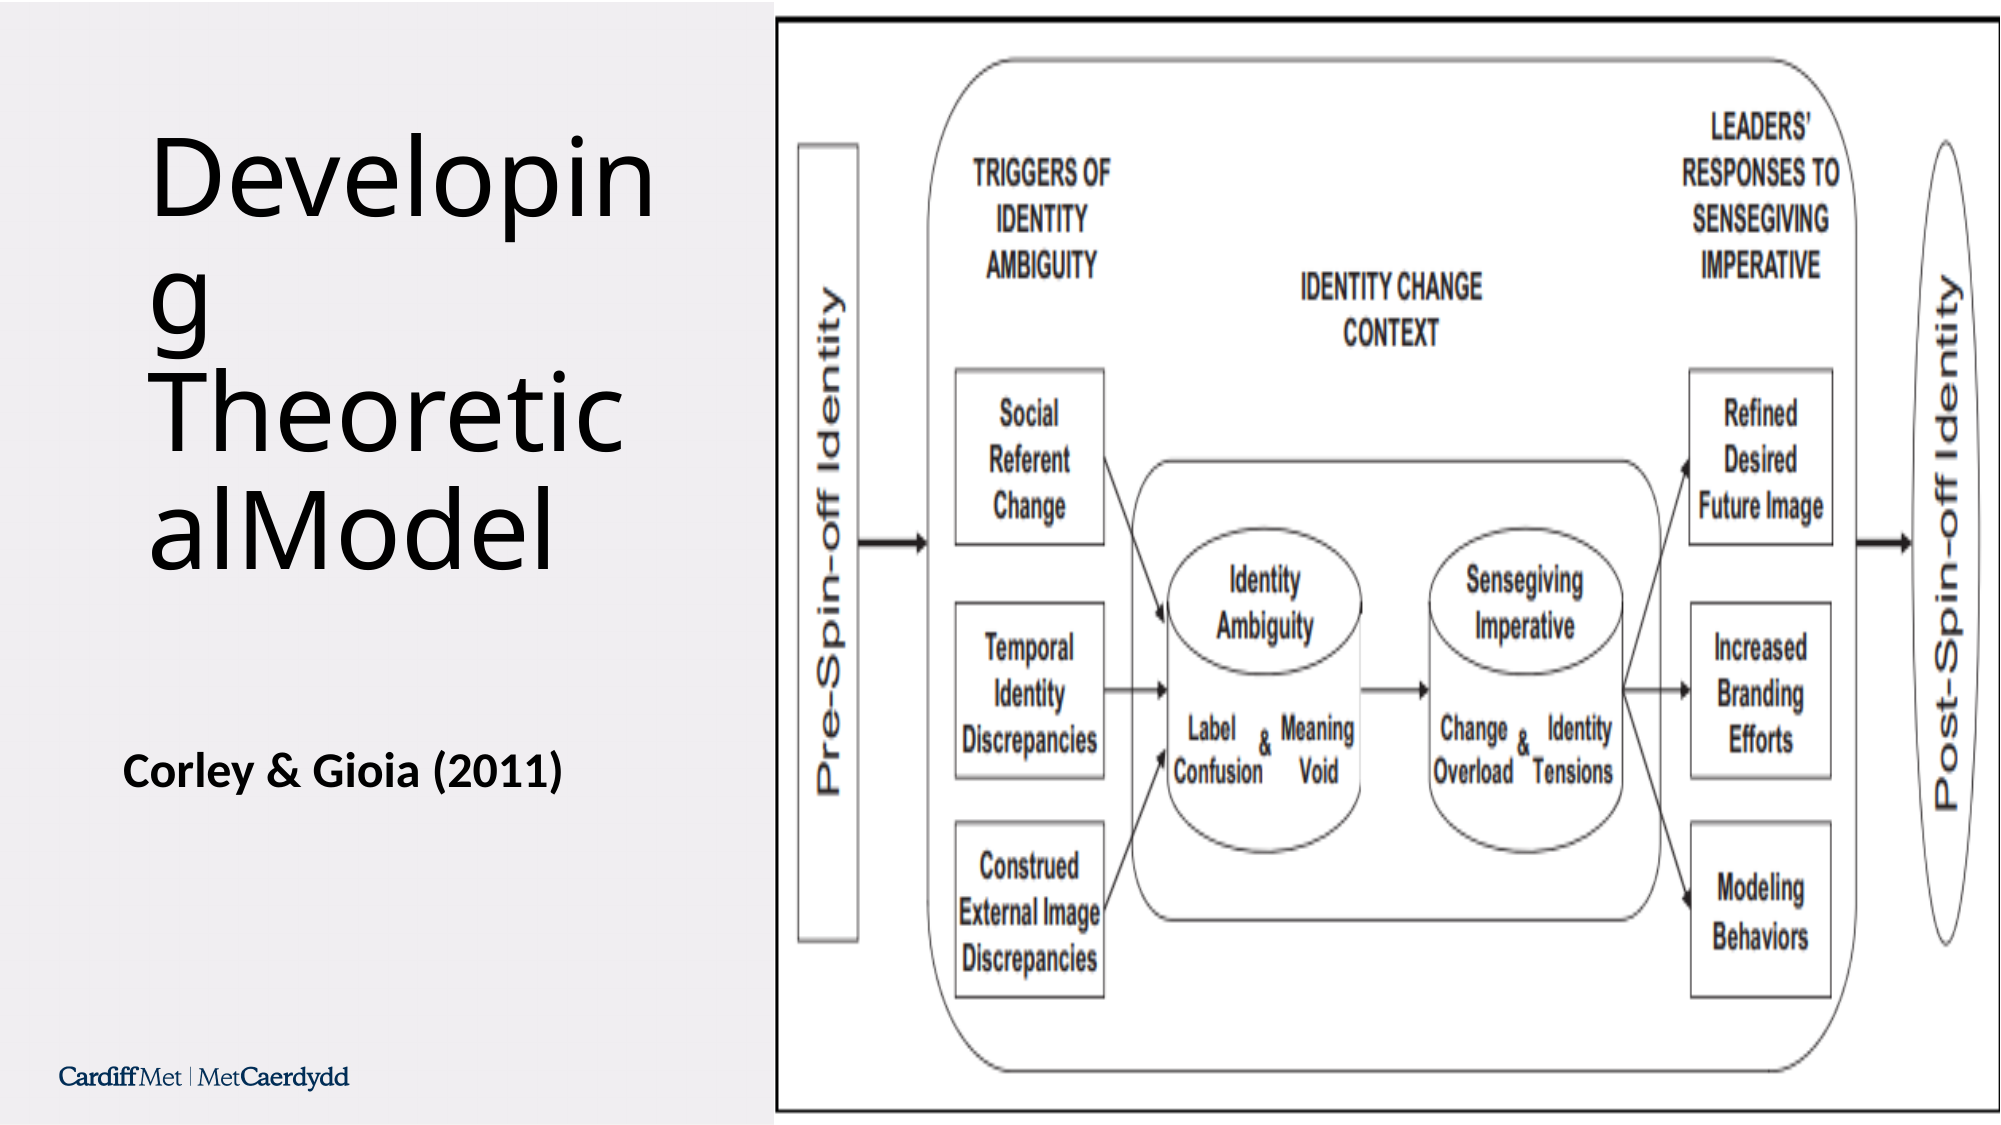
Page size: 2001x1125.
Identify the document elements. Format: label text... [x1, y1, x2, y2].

title Developing TheoreticalModel [131, 114, 675, 601]
text_box Corley & Gioia (2011) [108, 730, 591, 805]
picture [0, 0, 2000, 1125]
